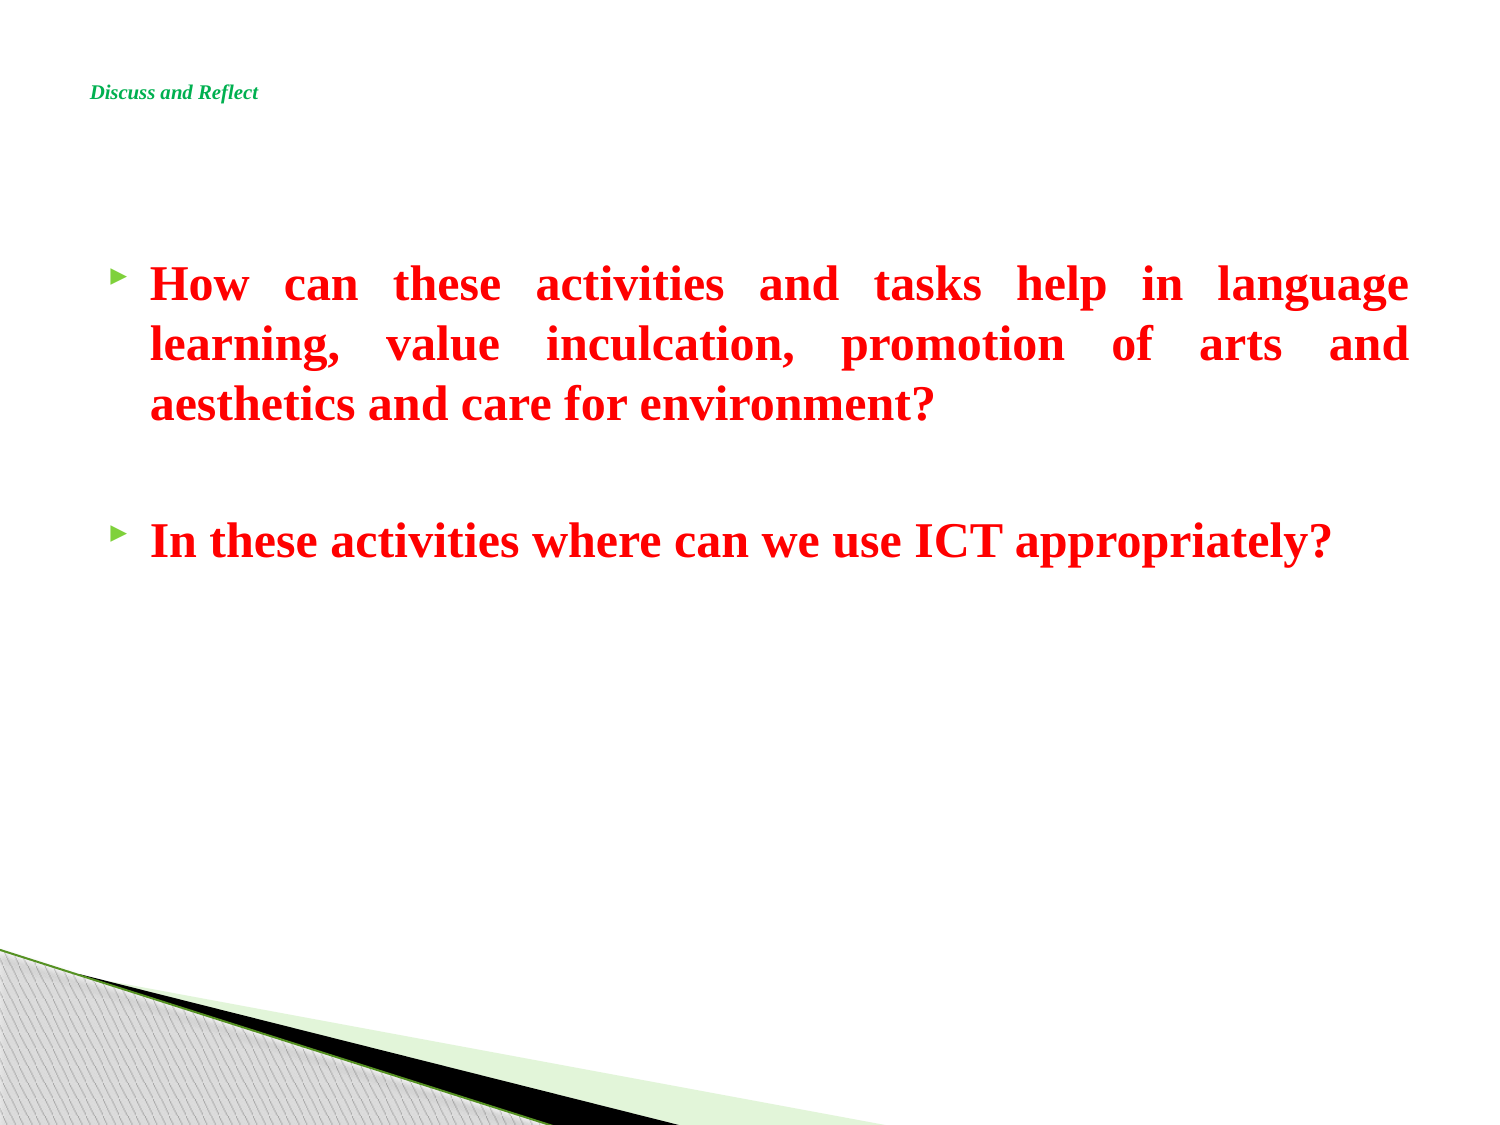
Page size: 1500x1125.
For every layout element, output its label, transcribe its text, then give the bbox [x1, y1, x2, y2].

title Discuss and Reflect [75, 45, 1425, 150]
list How can these activities and tasks help in language learning, value inculcation, promotion of arts and aesthetics and care for environment? In these activities where can we use ICT appropriately? [75, 243, 1425, 986]
